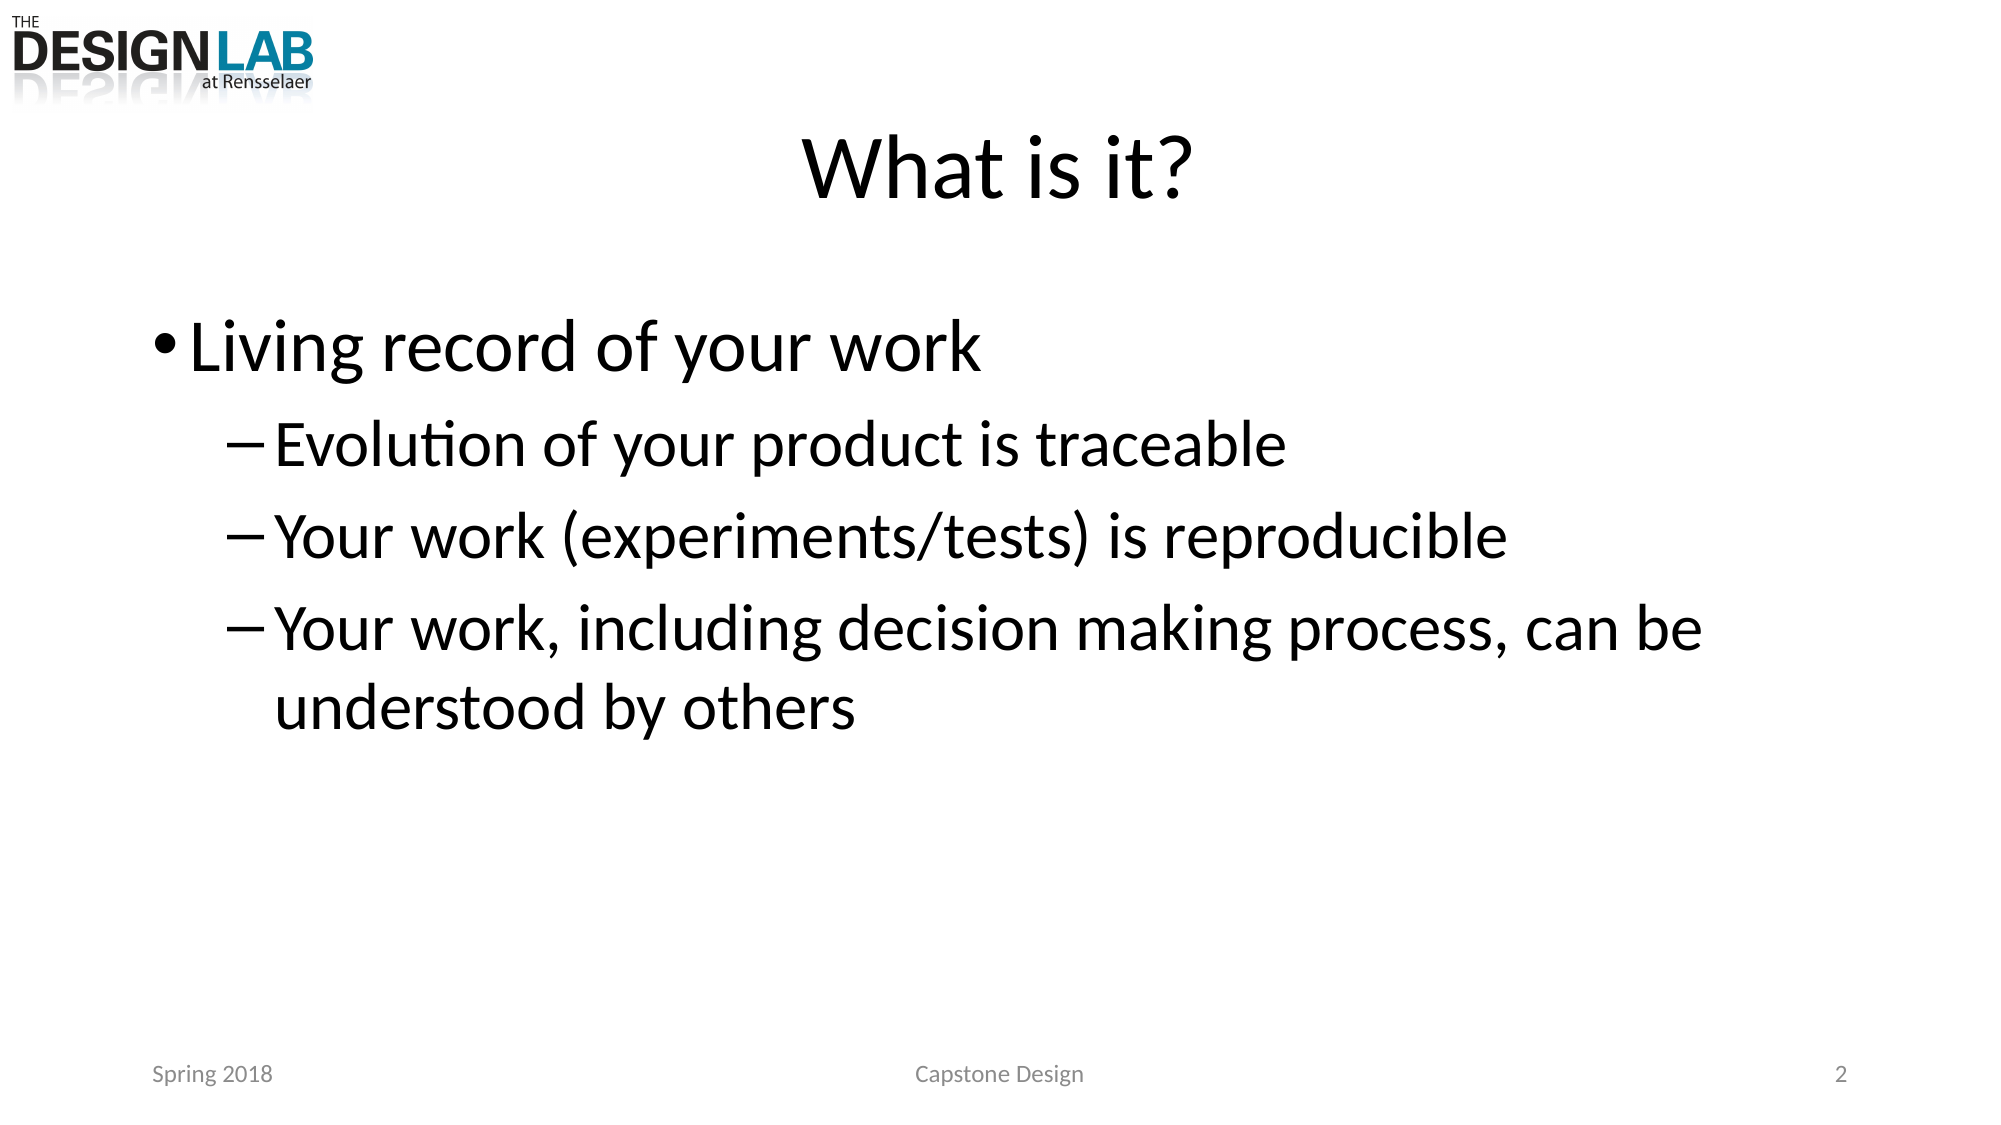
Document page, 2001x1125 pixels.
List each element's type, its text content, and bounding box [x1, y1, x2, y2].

list Living record of your work Evolution of your product is traceable Your work (experiments/tests) is reproducible Your work, including decision making process, can be understood by others [137, 299, 1863, 1014]
picture [291, 54, 304, 59]
picture [259, 42, 268, 55]
slide_number 2 [1412, 1042, 1863, 1103]
footer Capstone Design [662, 1042, 1338, 1103]
picture [12, 16, 313, 113]
title What is it? [137, 59, 1863, 278]
picture [291, 38, 303, 47]
slide_number Spring 2018 [137, 1042, 588, 1103]
